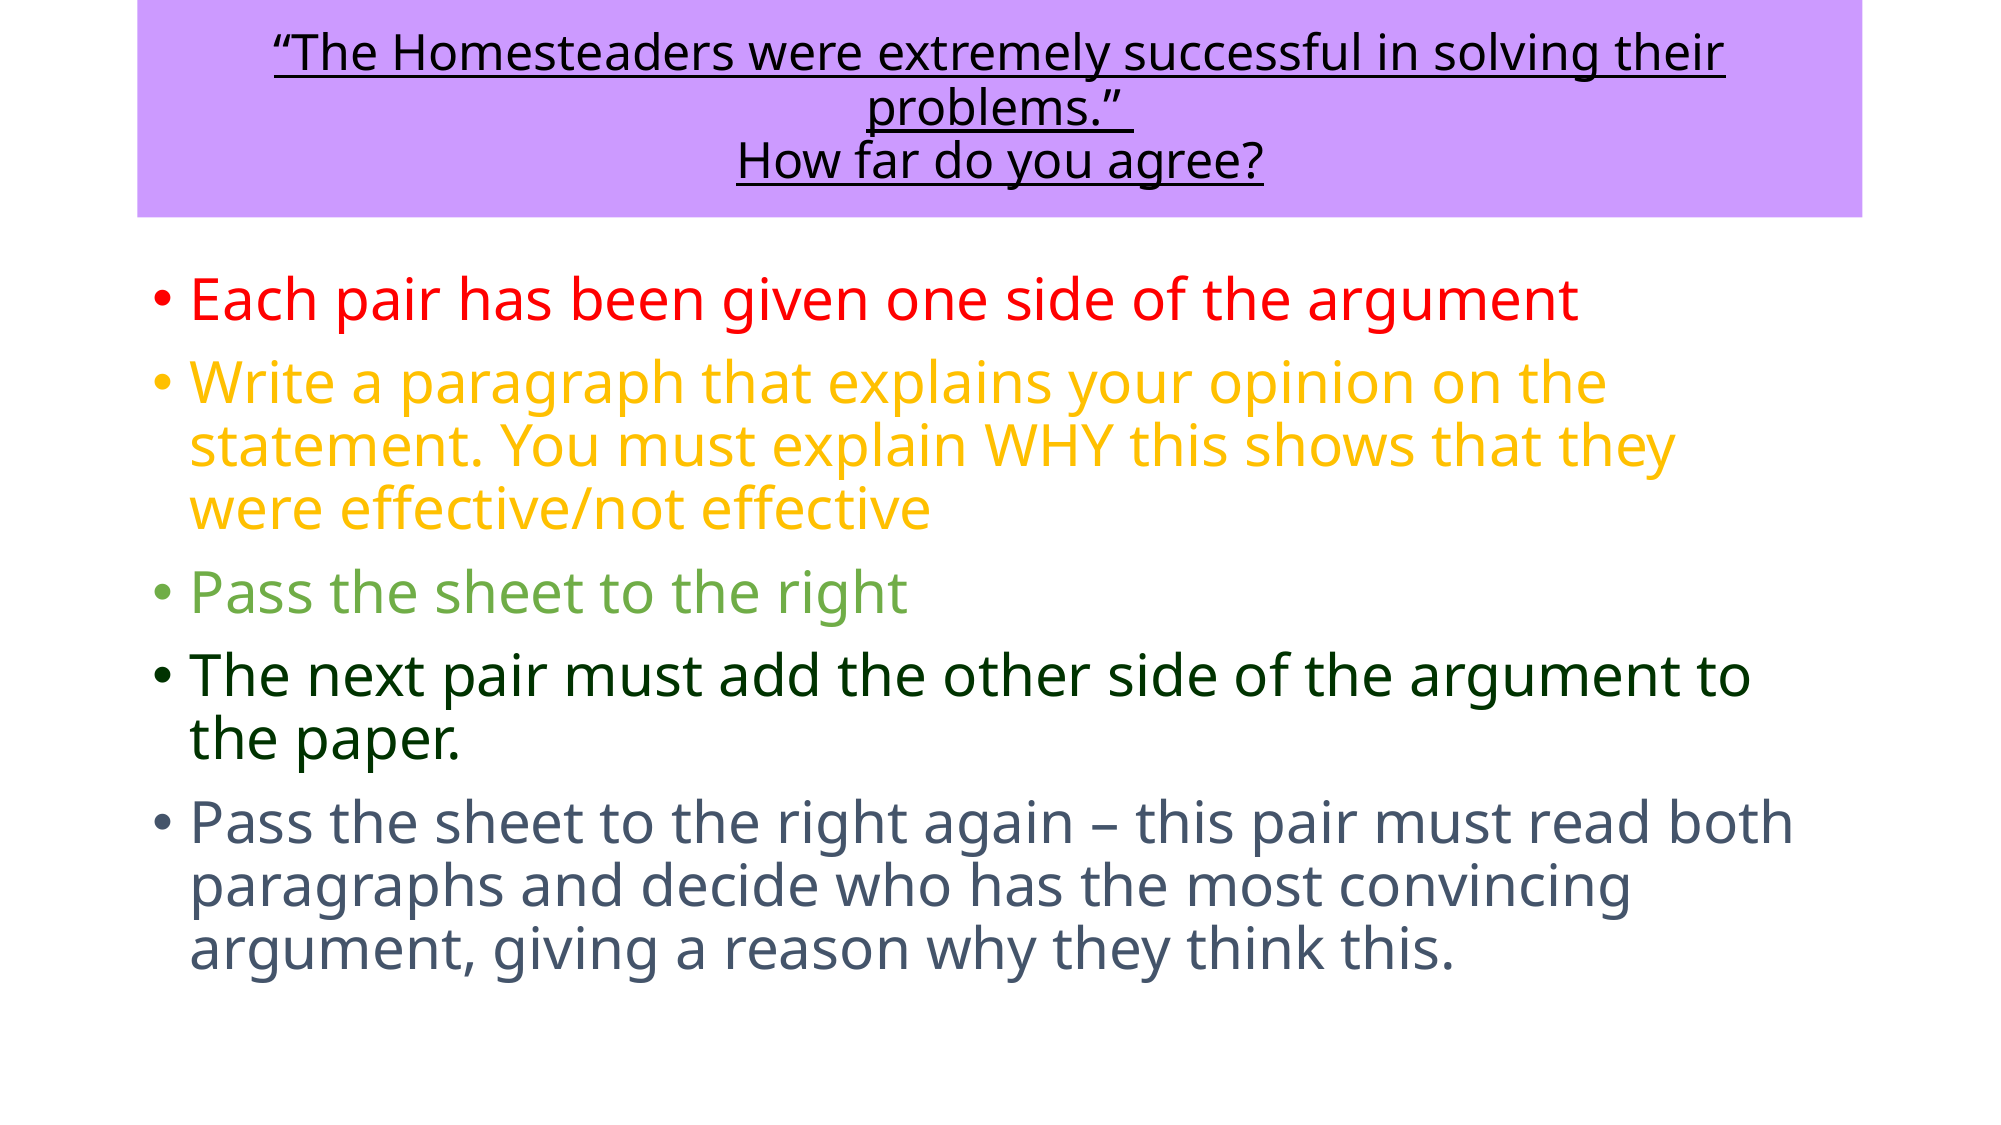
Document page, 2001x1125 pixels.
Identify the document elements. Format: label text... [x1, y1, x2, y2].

title “The Homesteaders were extremely successful in solving their problems.” How far do you agree? [137, 0, 1863, 218]
list Each pair has been given one side of the argument Write a paragraph that explains your opinion on the statement. You must explain WHY this shows that they were effective/not effective Pass the sheet to the right The next pair must add the other side of the argument to the paper. Pass the sheet to the right again – this pair must read both paragraphs and decide who has the most convincing argument, giving a reason why they think this. [137, 262, 1840, 1094]
